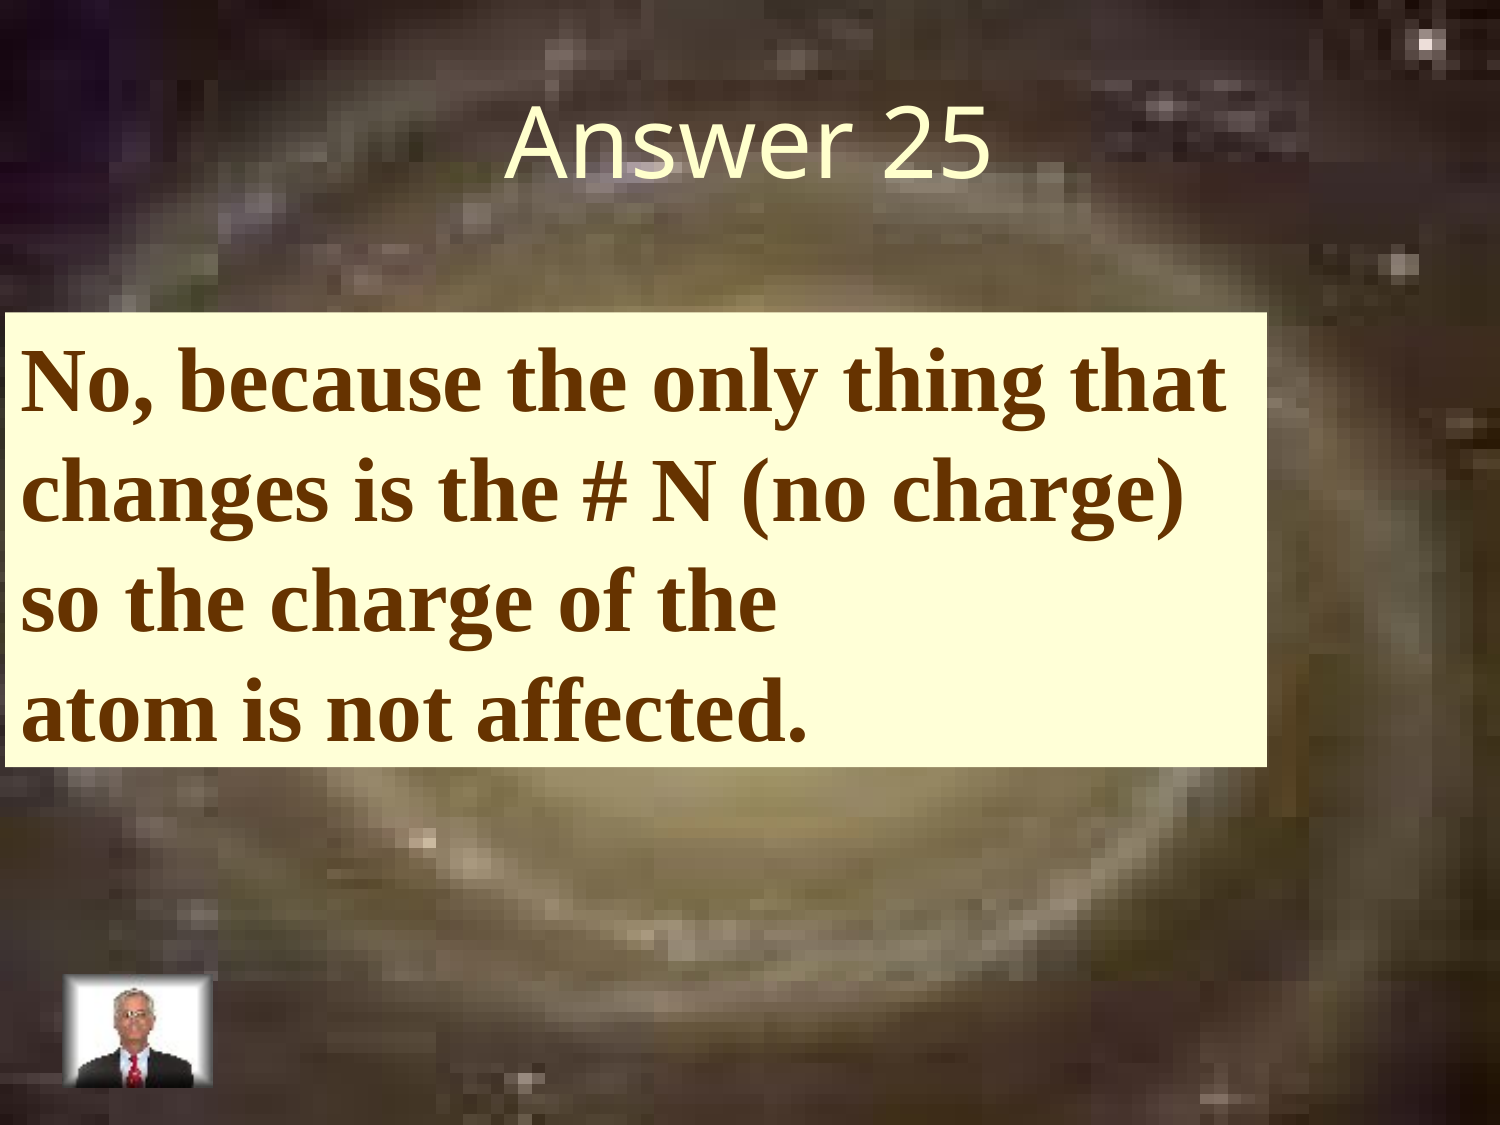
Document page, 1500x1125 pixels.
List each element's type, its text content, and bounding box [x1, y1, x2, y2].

title Answer 25 [74, 44, 1426, 233]
picture [0, 0, 1500, 1125]
text_box No, because the only thing that changes is the # N (no charge) so the charge of the atom is not affected. [5, 312, 1267, 768]
